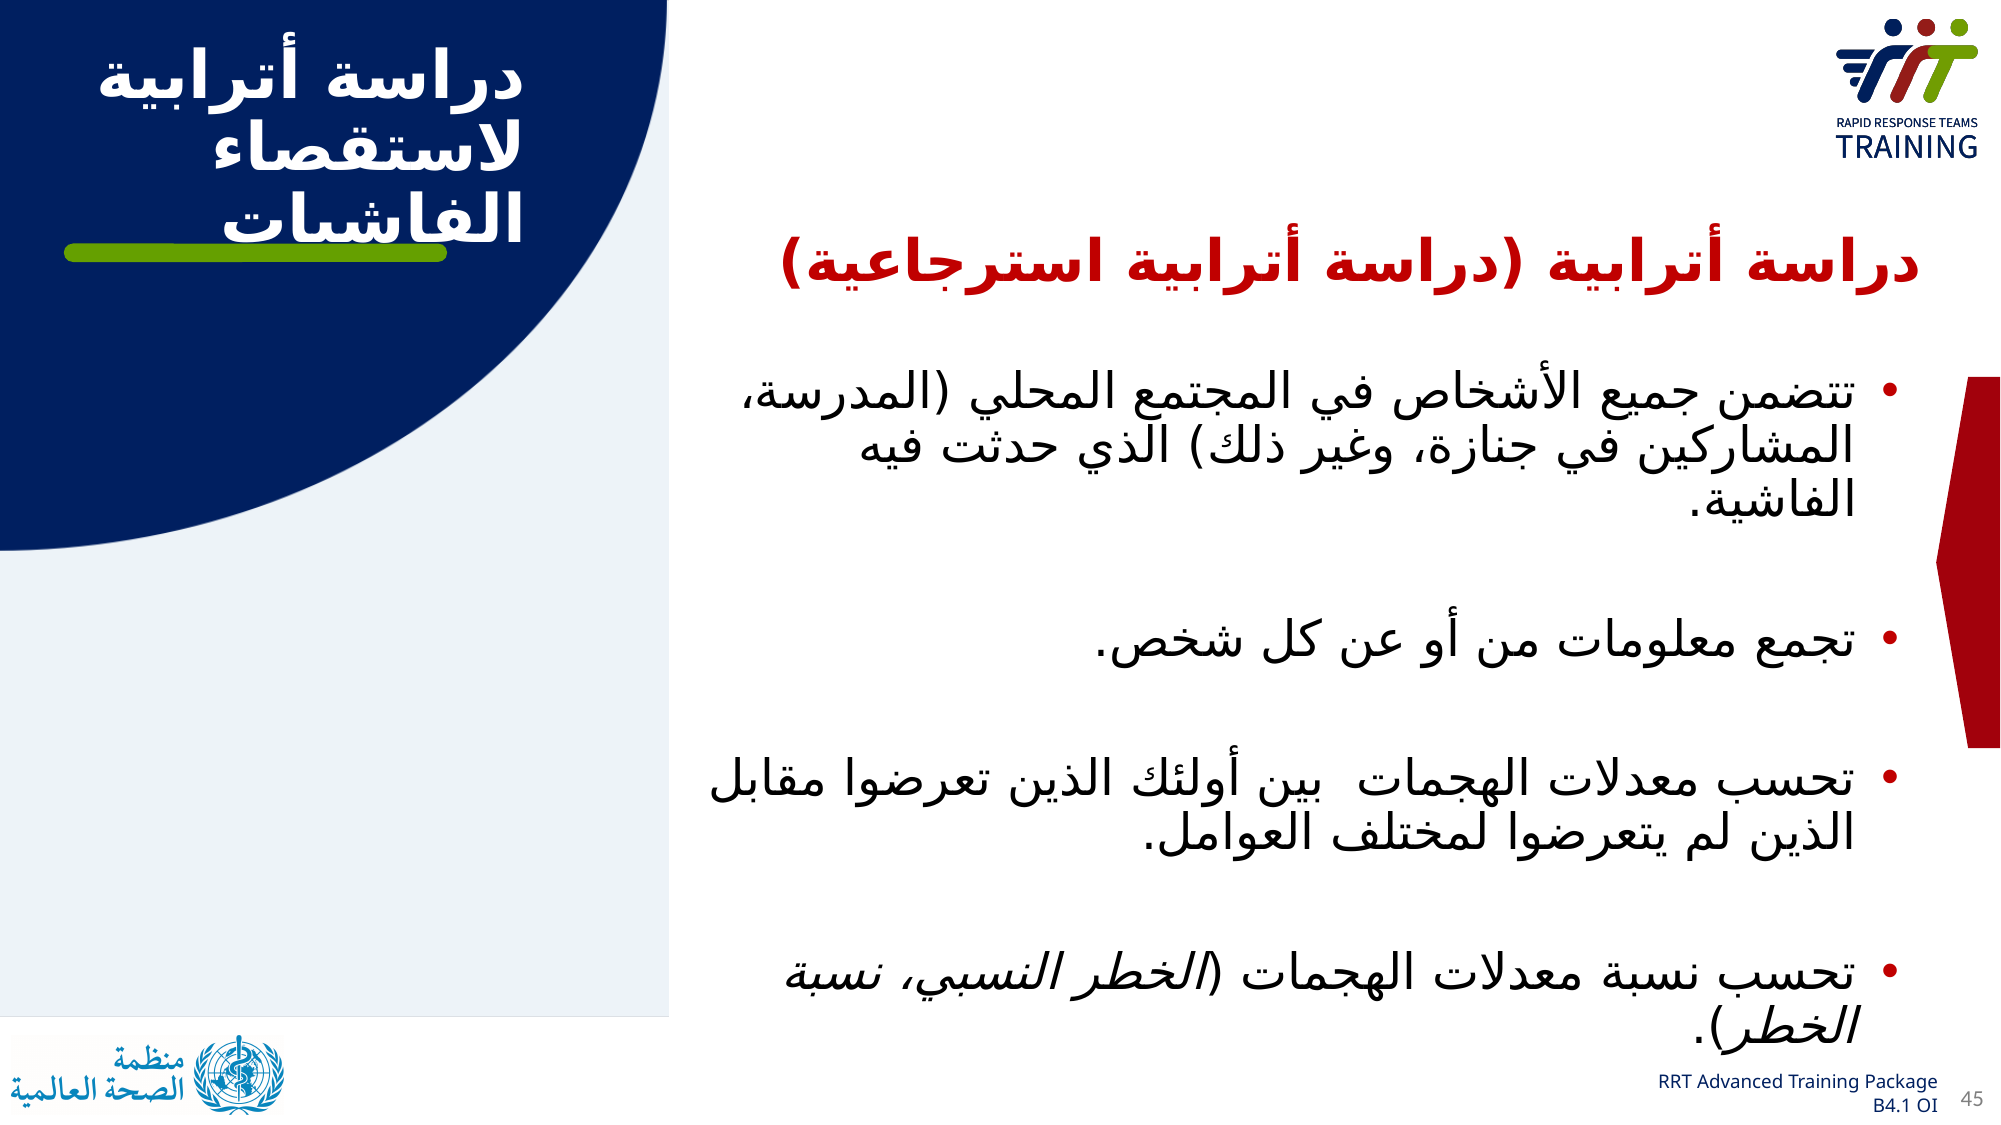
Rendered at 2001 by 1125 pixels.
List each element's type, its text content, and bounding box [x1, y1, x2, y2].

picture [11, 1035, 284, 1115]
picture [0, 0, 669, 1018]
picture [241, 1050, 247, 1059]
text_box [63, 243, 448, 263]
picture [1835, 19, 1978, 167]
list دراسة أترابية (دراسة أترابية استرجاعية) تتضمن جميع الأشخاص في المجتمع المحلي (المدرسة، المشاركين في جنازة، وغير ذلك) الذي حدثت فيه الفاشية. تجمع معلومات من أو عن كل شخص. تحسب معدلات الهجمات بين أولئك الذين تعرضوا مقابل الذين لم يتعرضوا لمختلف العوامل. تحسب نسبة معدلات الهجمات (الخطر النسبي، نسبة الخطر). [694, 223, 1931, 902]
text_box دراسة أترابية لاستقصاء الفاشيات [16, 19, 535, 280]
